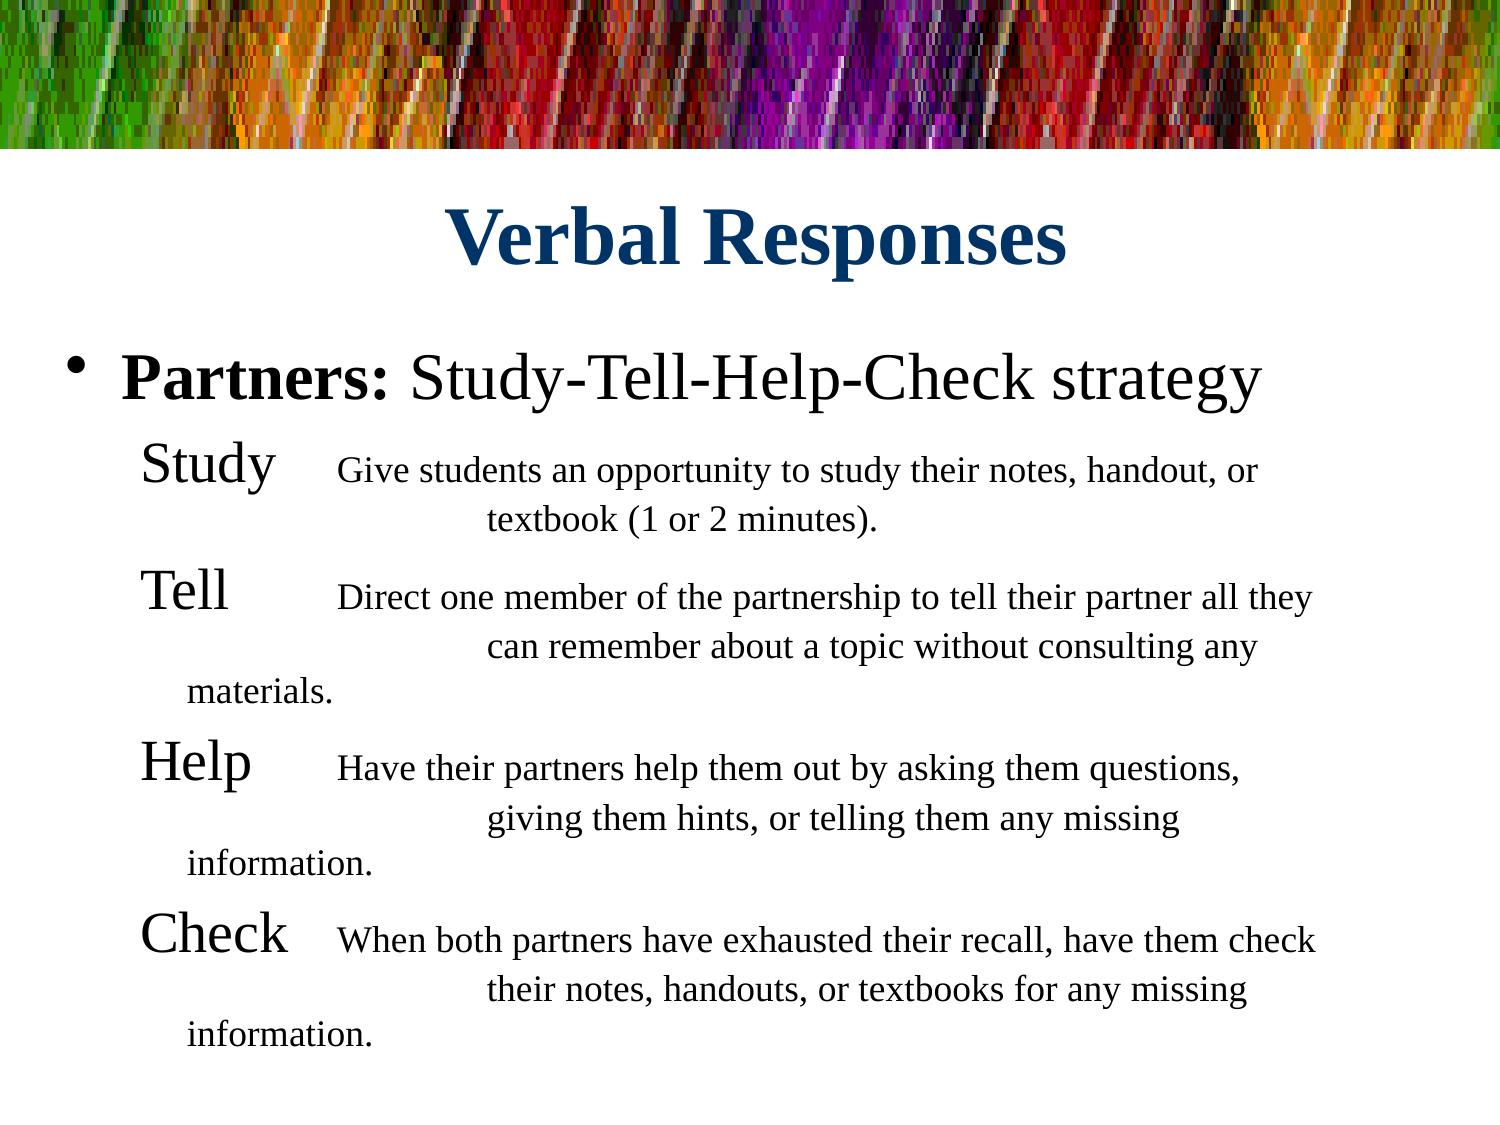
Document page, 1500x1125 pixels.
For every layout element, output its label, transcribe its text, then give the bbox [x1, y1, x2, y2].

title Verbal Responses [49, 137, 1463, 326]
list Partners: Study-Tell-Help-Check strategy Study Give students an opportunity to study their notes, handout, or textbook (1 or 2 minutes). Tell Direct one member of the partnership to tell their partner all they can remember about a topic without consulting any materials. Help Have their partners help them out by asking them questions, giving them hints, or telling them any missing information. Check When both partners have exhausted their recall, have them check their notes, handouts, or textbooks for any missing information. [49, 324, 1376, 1001]
picture [0, 0, 1500, 149]
